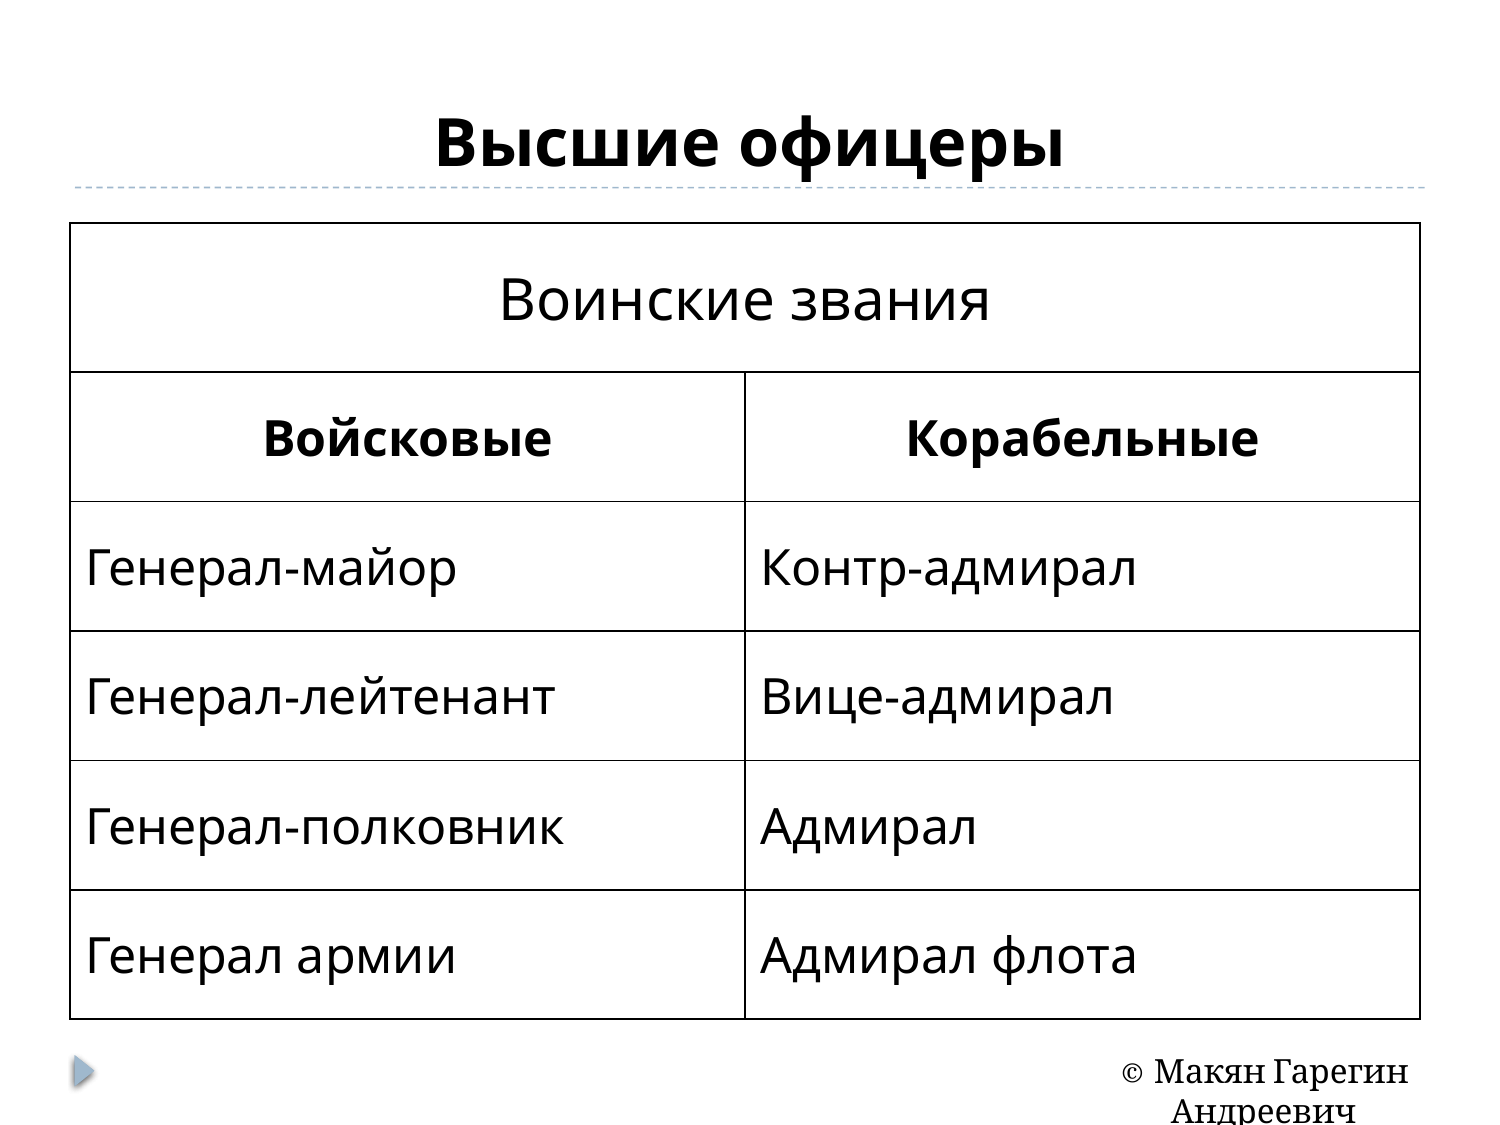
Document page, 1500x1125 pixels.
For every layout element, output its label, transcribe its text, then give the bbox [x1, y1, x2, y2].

table_cell Генерал армии [71, 891, 744, 1018]
table_cell Адмирал флота [746, 891, 1419, 1018]
table_cell Генерал-полковник [71, 761, 744, 889]
table_cell Генерал-майор [71, 502, 744, 630]
text_box © Макян Гарегин Андреевич [1027, 1042, 1500, 1125]
table_header Воинские звания [71, 224, 1419, 371]
table_cell Контр-адмирал [746, 502, 1419, 630]
table_cell Адмирал [746, 761, 1419, 889]
title Высшие офицеры [75, 37, 1425, 188]
table_cell Корабельные [746, 373, 1419, 501]
table_cell Генерал-лейтенант [71, 632, 744, 760]
table_cell Вице-адмирал [746, 632, 1419, 760]
table_cell Войсковые [71, 373, 744, 501]
